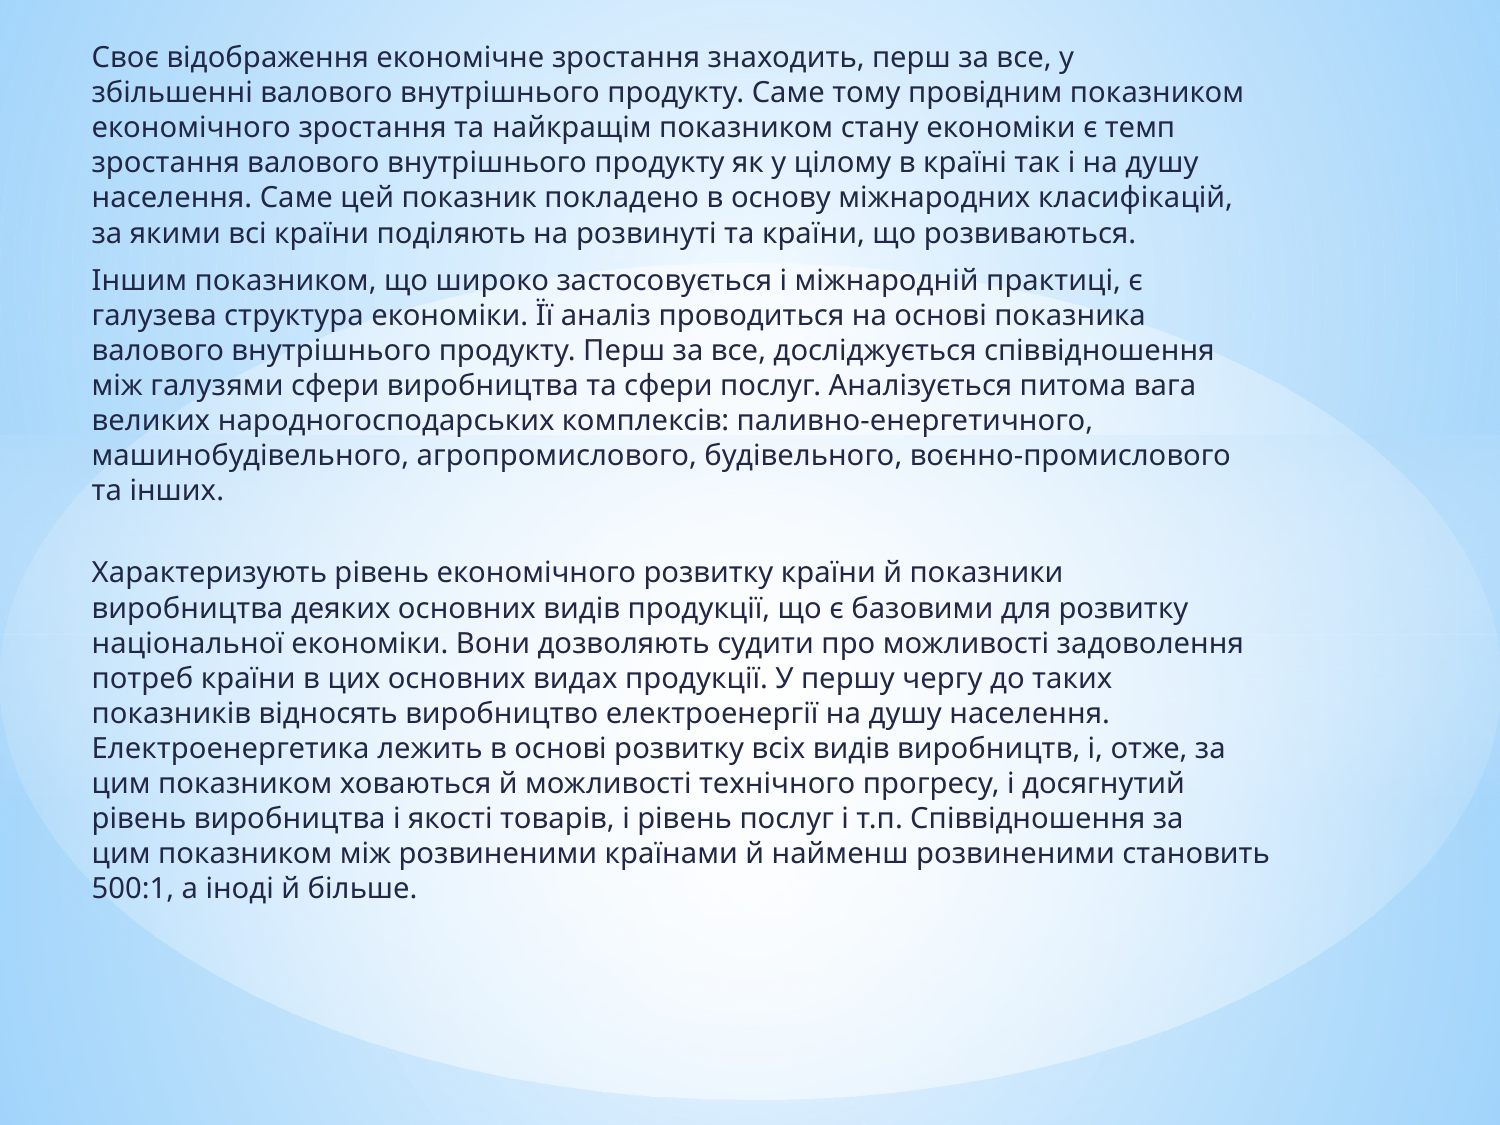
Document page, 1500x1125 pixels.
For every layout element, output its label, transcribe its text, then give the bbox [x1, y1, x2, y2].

subtitle Своє відображення економічне зростання знаходить, перш за все, у збільшенні валового внутрішнього продукту. Саме тому провідним показником економічного зростання та найкращім показником стану економіки є темп зростання валового внутрішнього продукту як у цілому в країні так і на душу населення. Саме цей показник покладено в основу міжнародних класифікацій, за якими всі країни поділяють на розвинуті та країни, що розвиваються. Іншим показником, що широко застосовується і міжнародній практиці, є галузева структура економіки. Її аналіз проводиться на основі показника валового внутрішнього продукту. Перш за все, досліджується співвідношення між галузями сфери виробництва та сфери послуг. Аналізується питома вага великих народногосподарських комплексів: паливно-енергетичного, машинобудівельного, агропромислового, будівельного, воєнно-промислового та інших. Характеризують рівень економічного розвитку країни й показники виробництва деяких основних видів продукції, що є базовими для розвитку національної економіки. Вони дозволяють судити про можливості задоволення потреб країни в цих основних видах продукції. У першу чергу до таких показників відносять виробництво електроенергії на душу населення. Електроенергетика лежить в основі розвитку всіх видів виробництв, і, отже, за цим показником ховаються й можливості технічного прогресу, і досягнутий рівень виробництва і якості товарів, і рівень послуг і т.п. Співвідношення за цим показником між розвиненими країнами й найменш розвиненими становить 500:1, а іноді й більше. [76, 30, 1412, 1083]
